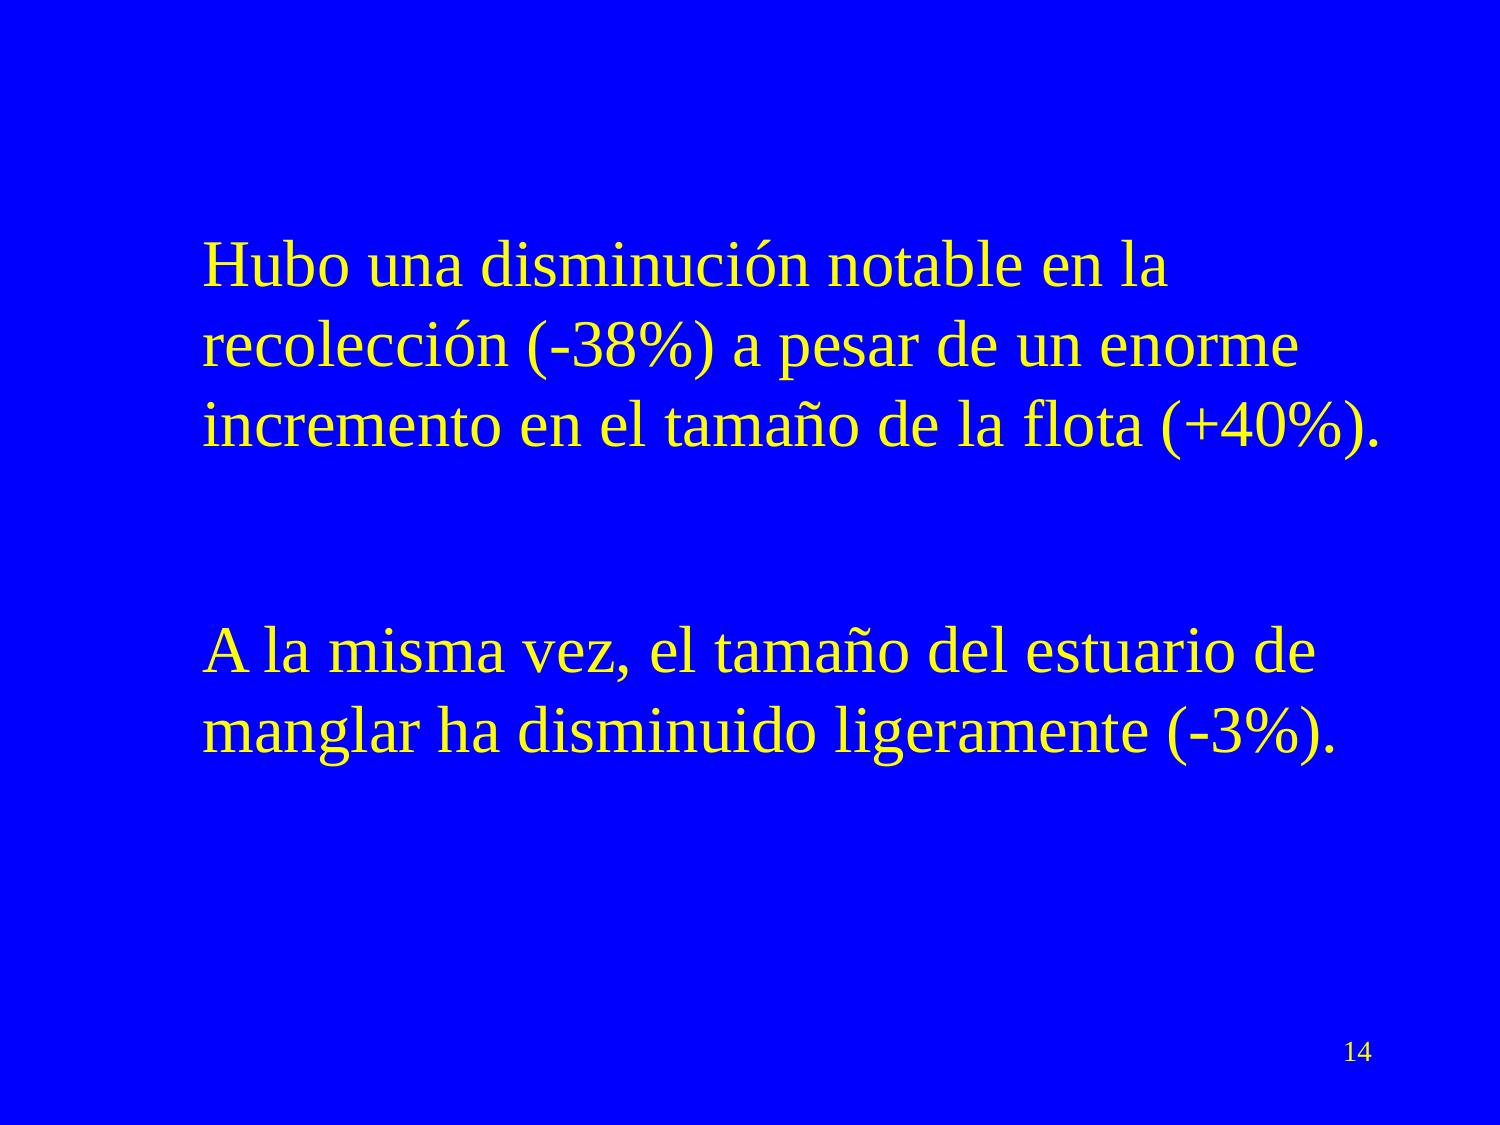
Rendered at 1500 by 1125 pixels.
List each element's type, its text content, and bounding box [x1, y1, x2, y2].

text_box Hubo una disminución notable en la recolección (-38%) a pesar de un enorme incremento en el tamaño de la flota (+40%). A la misma vez, el tamaño del estuario de manglar ha disminuido ligeramente (-3%). [187, 212, 1425, 774]
slide_number 14 [1074, 1024, 1388, 1101]
